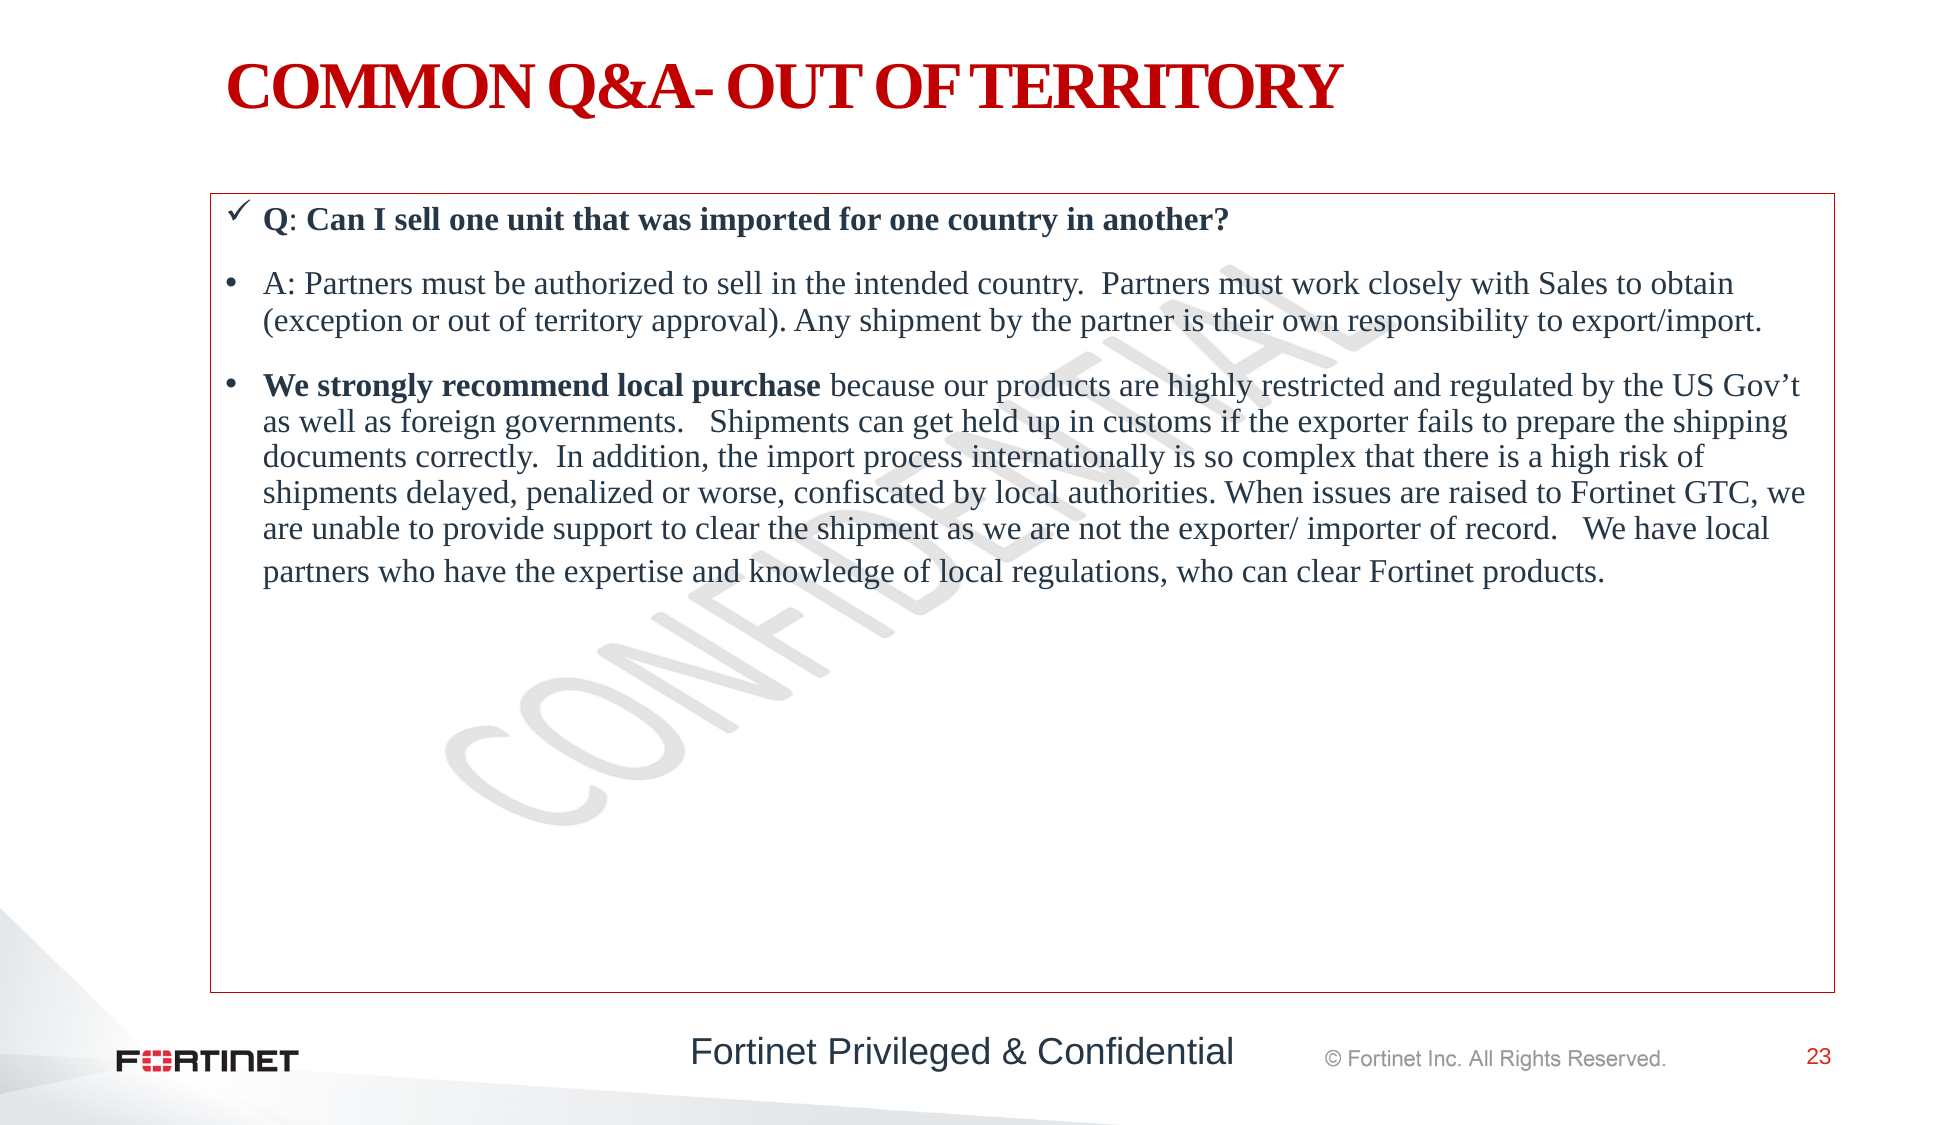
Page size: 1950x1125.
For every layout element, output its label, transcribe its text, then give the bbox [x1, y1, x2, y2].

text_box Fortinet Privileged & Confidential [622, 1022, 1303, 1081]
title COMMON Q&A- OUT OF TERRITORY [210, 29, 1835, 144]
list Q: Can I sell one unit that was imported for one country in another? A: Partners must be authorized to sell in the intended country. Partners must work closely with Sales to obtain (exception or out of territory approval). Any shipment by the partner is their own responsibility to export/import. We strongly recommend local purchase because our products are highly restricted and regulated by the US Gov’t as well as foreign governments. Shipments can get held up in customs if the exporter fails to prepare the shipping documents correctly. In addition, the import process internationally is so complex that there is a high risk of shipments delayed, penalized or worse, confiscated by local authorities. When issues are raised to Fortinet GTC, we are unable to provide support to clear the shipment as we are not the exporter/ importer of record. We have local partners who have the expertise and knowledge of local regulations, who can clear Fortinet products. [210, 193, 1835, 993]
picture [0, 1, 1950, 1125]
